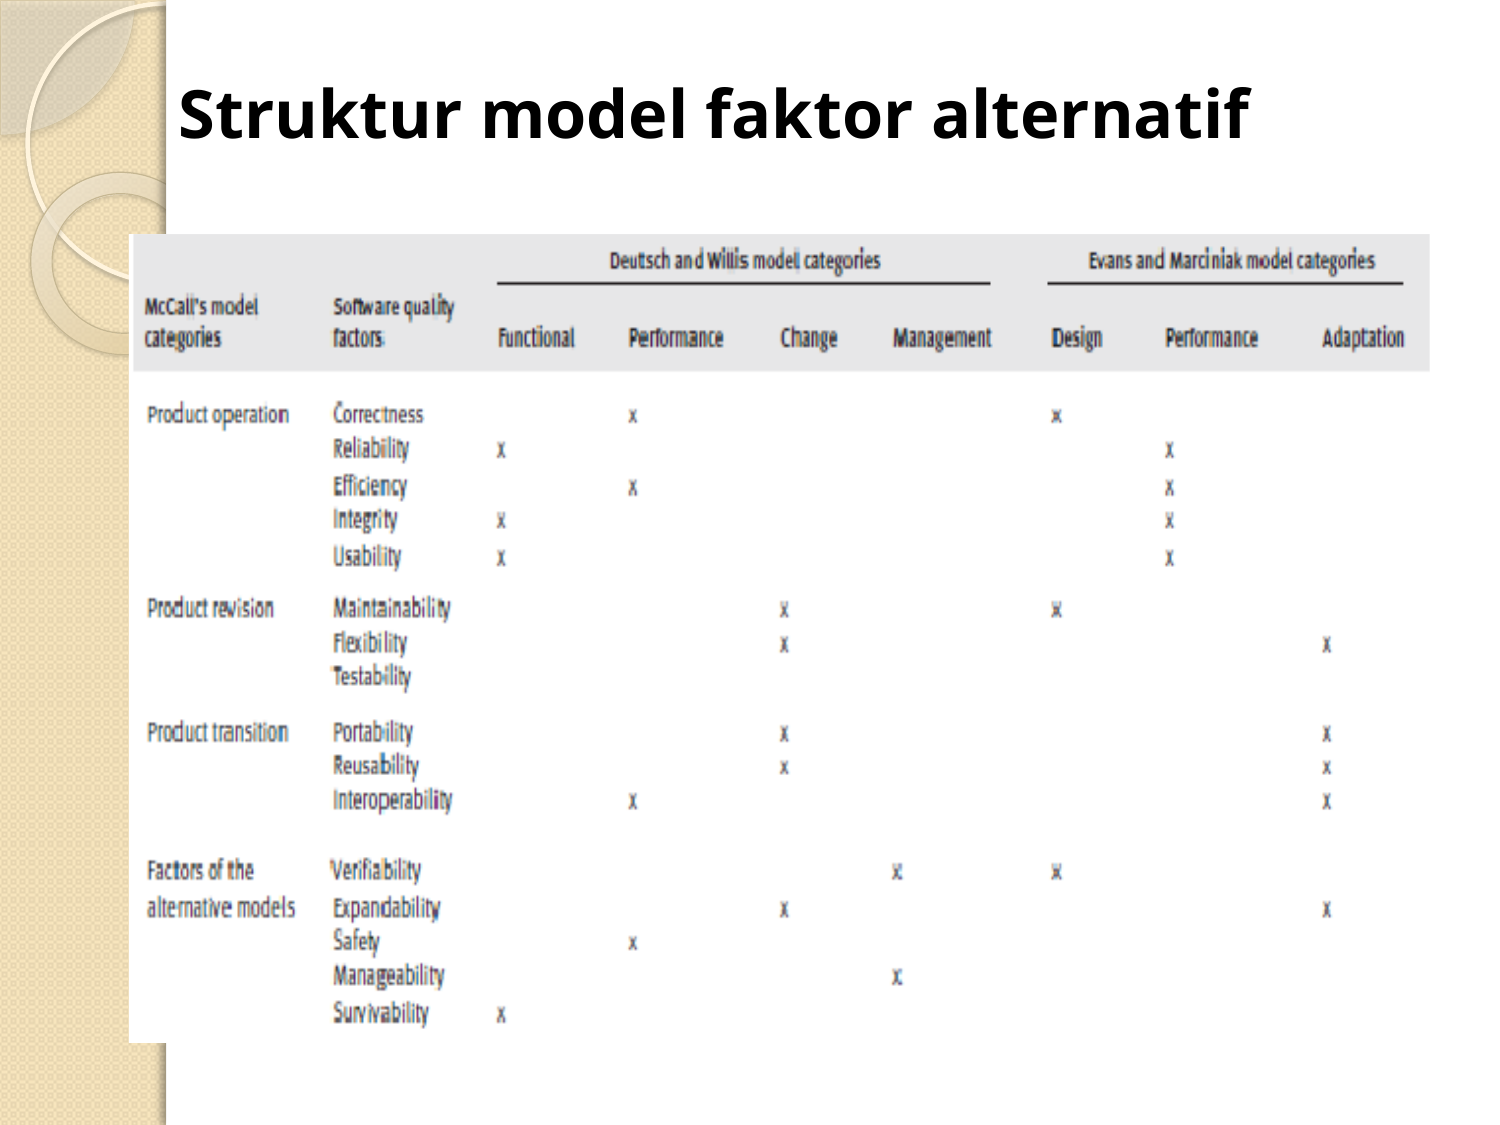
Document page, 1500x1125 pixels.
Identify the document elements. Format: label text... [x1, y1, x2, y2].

picture [128, 234, 1430, 1044]
title Struktur model faktor alternatif [164, 58, 1394, 231]
